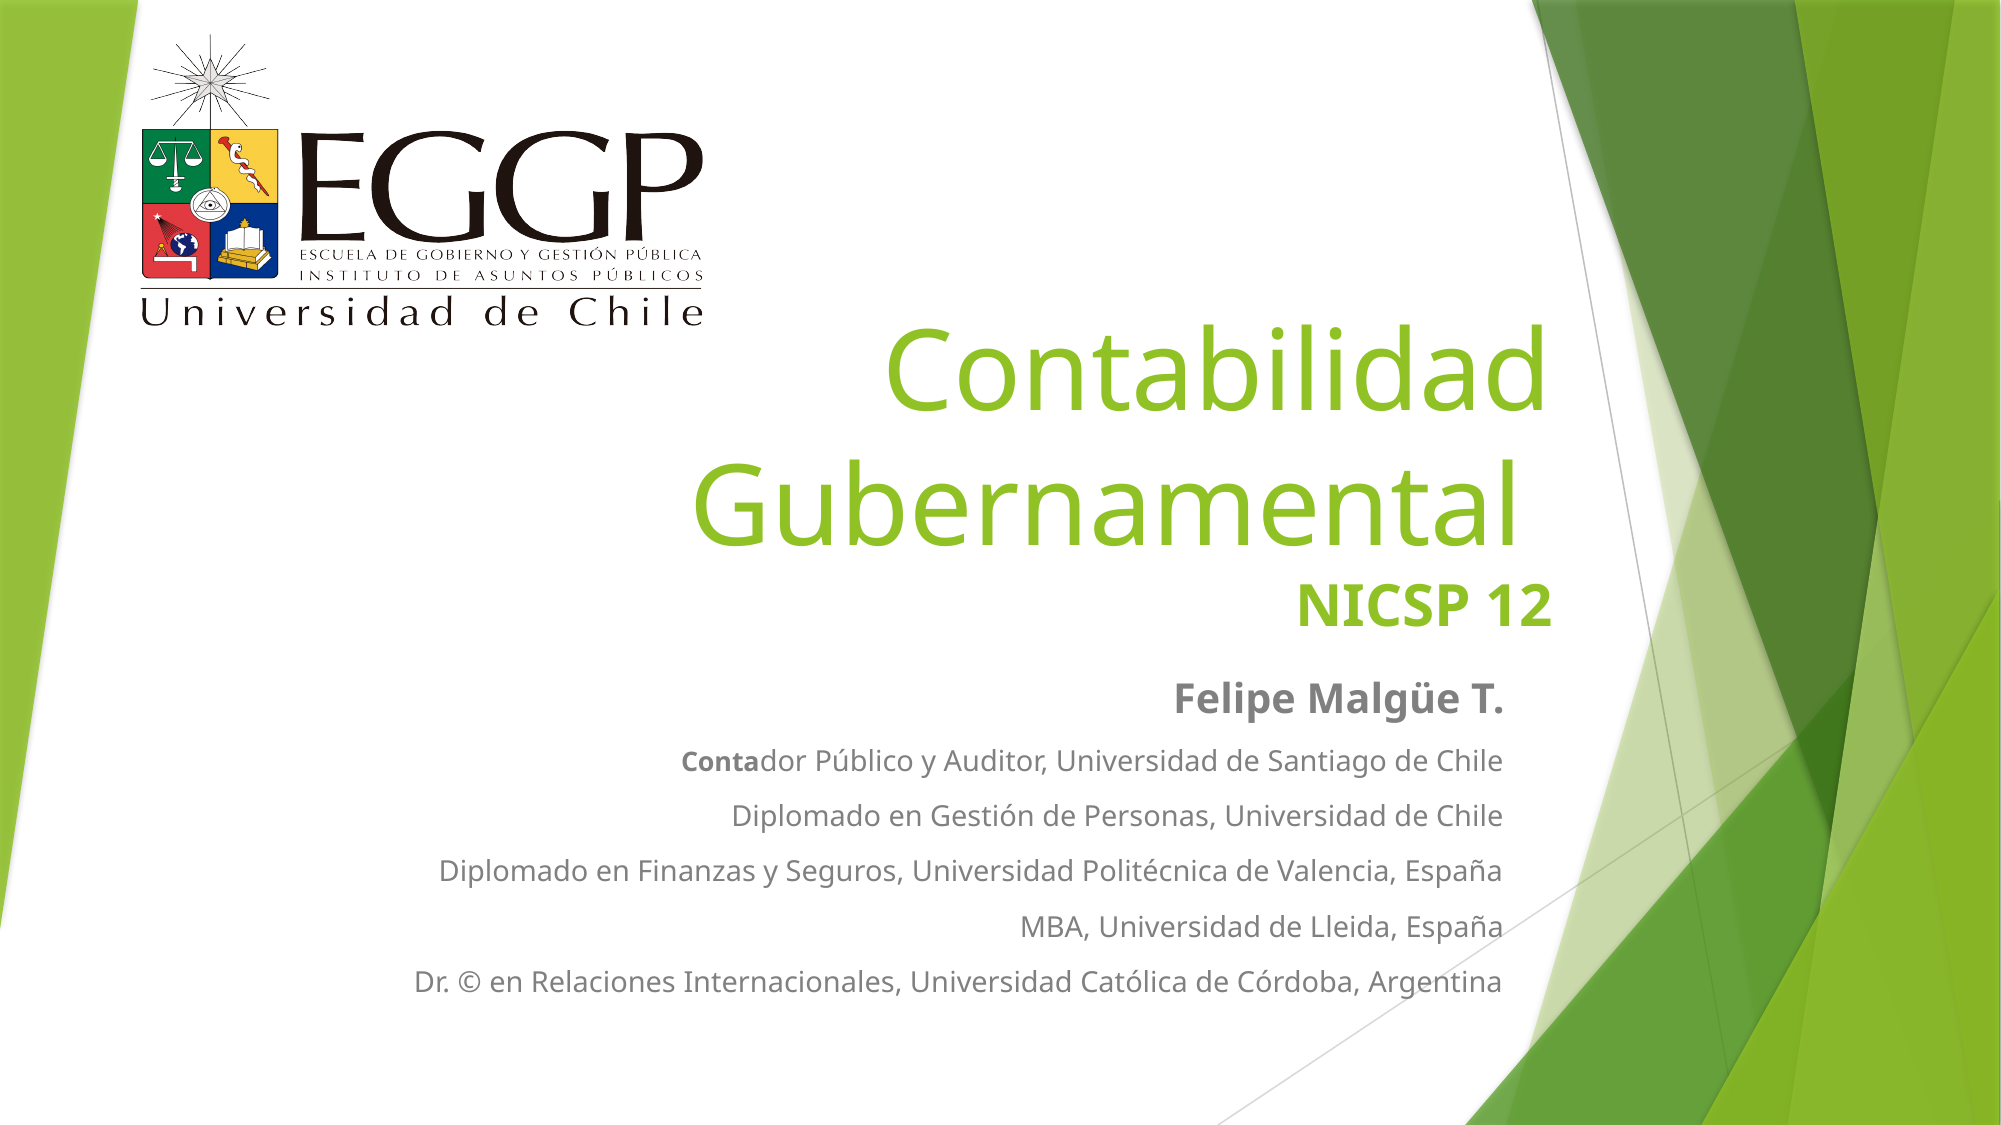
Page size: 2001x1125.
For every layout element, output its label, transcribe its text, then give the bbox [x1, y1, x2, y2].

title Contabilidad Gubernamental NICSP 12 [397, 582, 1568, 646]
subtitle Felipe Malgüe T. Contador Público y Auditor, Universidad de Santiago de Chile Diplomado en Gestión de Personas, Universidad de Chile Diplomado en Finanzas y Seguros, Universidad Politécnica de Valencia, España MBA, Universidad de Lleida, España Dr. © en Relaciones Internacionales, Universidad Católica de Córdoba, Argentina [247, 664, 1520, 1006]
picture [112, 8, 730, 352]
